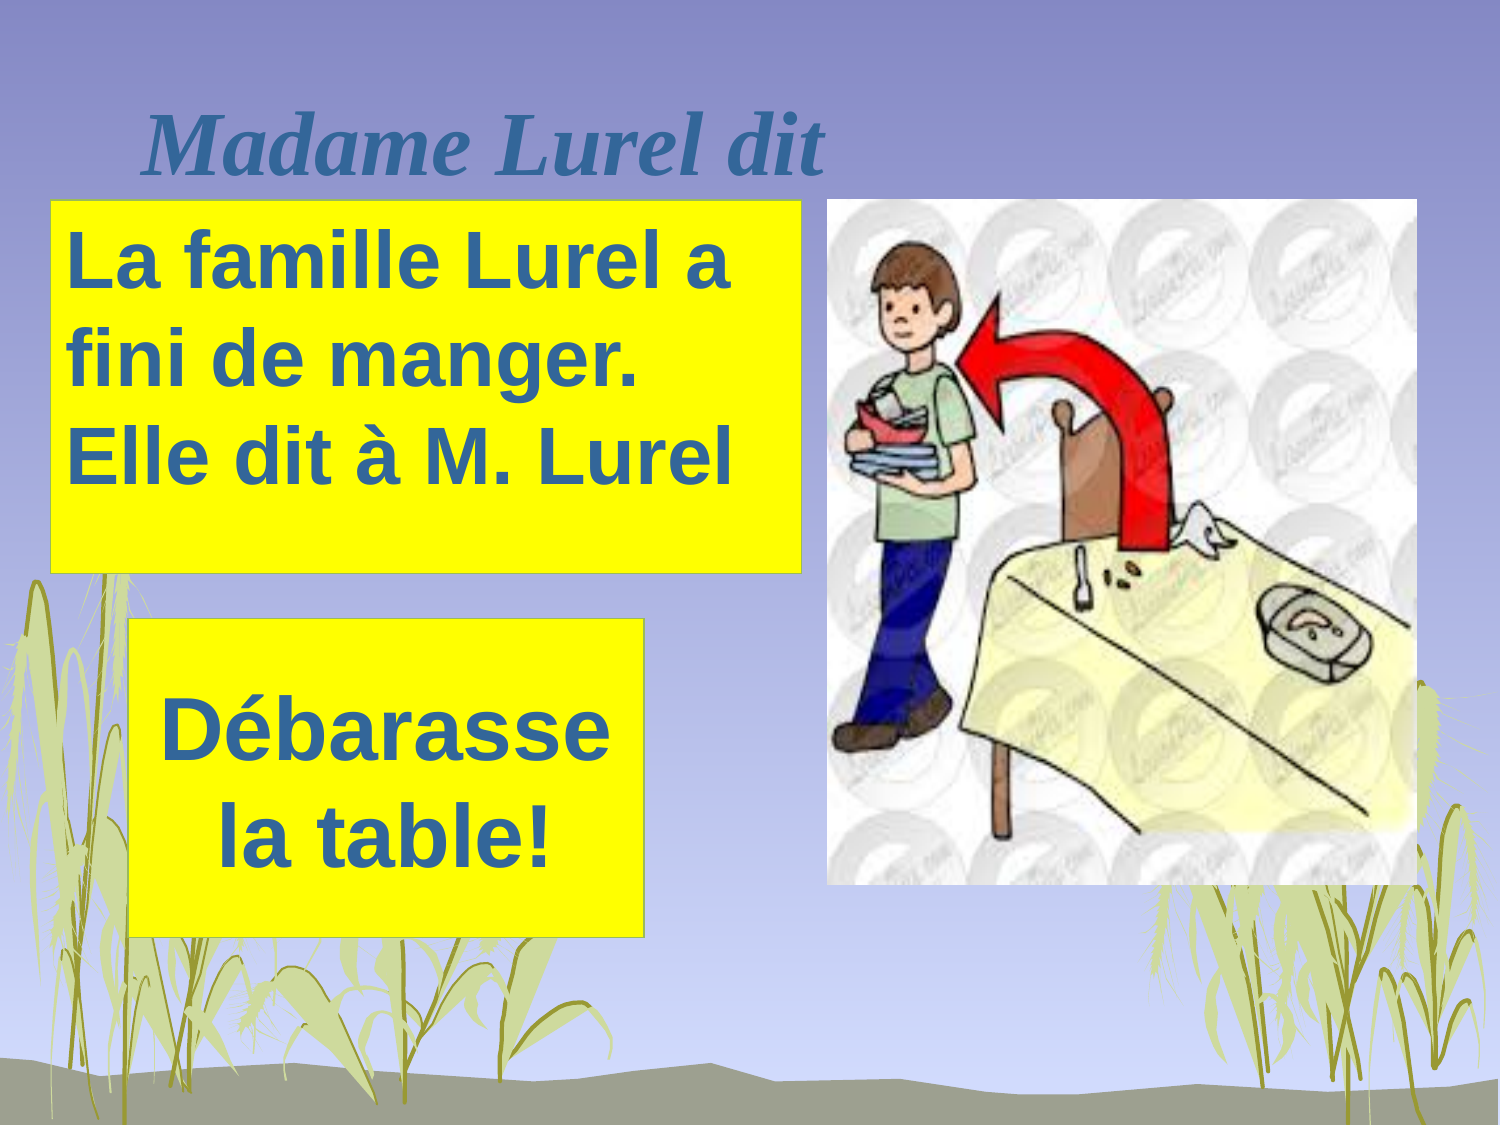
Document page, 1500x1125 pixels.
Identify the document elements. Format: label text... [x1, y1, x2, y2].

picture [827, 199, 1418, 885]
title Madame Lurel dit [126, 37, 1371, 241]
subtitle Débarasse la table! [127, 618, 645, 938]
text_box La famille Lurel a fini de manger. Elle dit à M. Lurel [50, 199, 802, 574]
